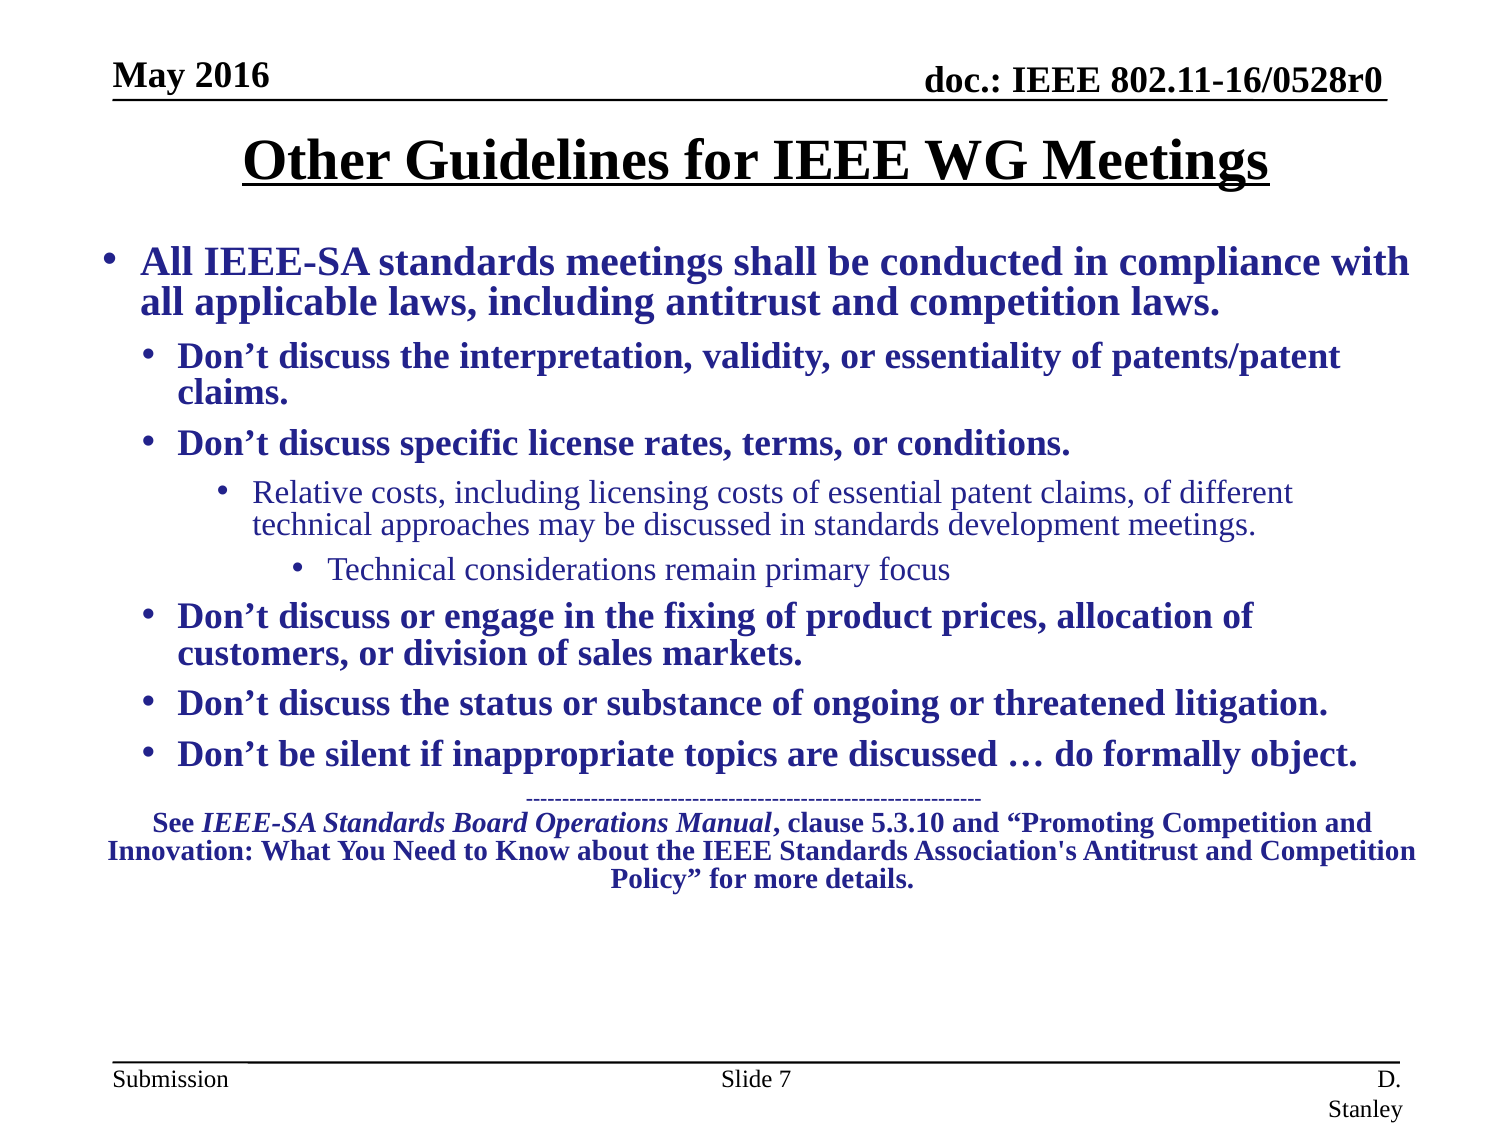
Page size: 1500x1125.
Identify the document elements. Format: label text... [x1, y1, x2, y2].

text_box [87, 37, 1438, 163]
footer D. Stanley, HP Enterprise [1324, 1061, 1402, 1093]
text_box All IEEE-SA standards meetings shall be conducted in compliance with all applicable laws, including antitrust and competition laws. Don’t discuss the interpretation, validity, or essentiality of patents/patent claims. Don’t discuss specific license rates, terms, or conditions. Relative costs, including licensing costs of essential patent claims, of different technical approaches may be discussed in standards development meetings. Technical considerations remain primary focus Don’t discuss or engage in the fixing of product prices, allocation of customers, or division of sales markets. Don’t discuss the status or substance of ongoing or threatened litigation. Don’t be silent if inappropriate topics are discussed … do formally object. --------------------------------------------------------------- See IEEE-SA Standards Board Operations Manual, clause 5.3.10 and “Promoting Competition and Innovation: What You Need to Know about the IEEE Standards Association's Antitrust and Competition Policy” for more details. [87, 200, 1438, 1050]
slide_number Slide 7 [712, 1061, 800, 1093]
title Other Guidelines for IEEE WG Meetings [62, 112, 1451, 201]
